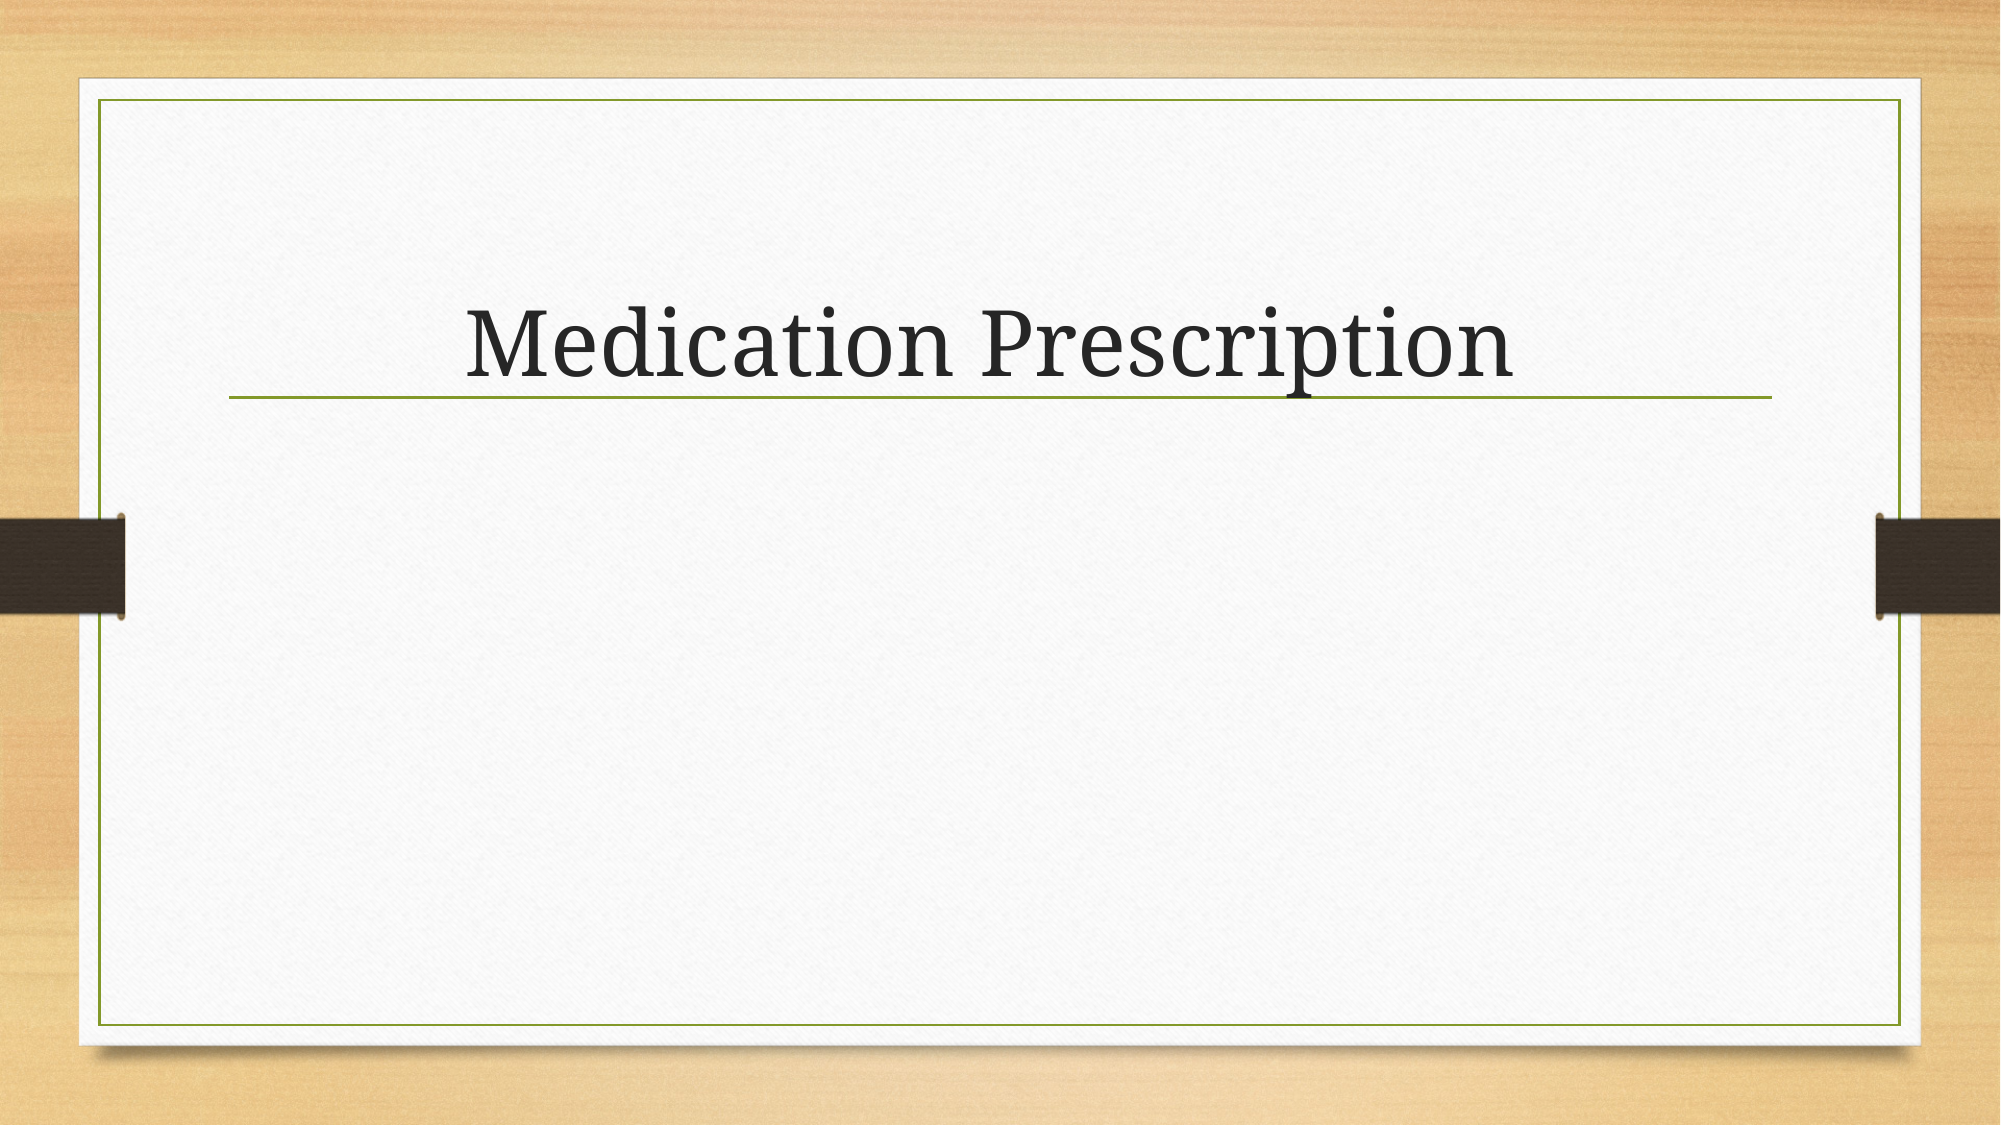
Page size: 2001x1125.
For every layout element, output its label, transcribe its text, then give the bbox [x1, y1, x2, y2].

picture [0, 0, 2001, 1125]
list Medication Prescription [208, 277, 1784, 823]
